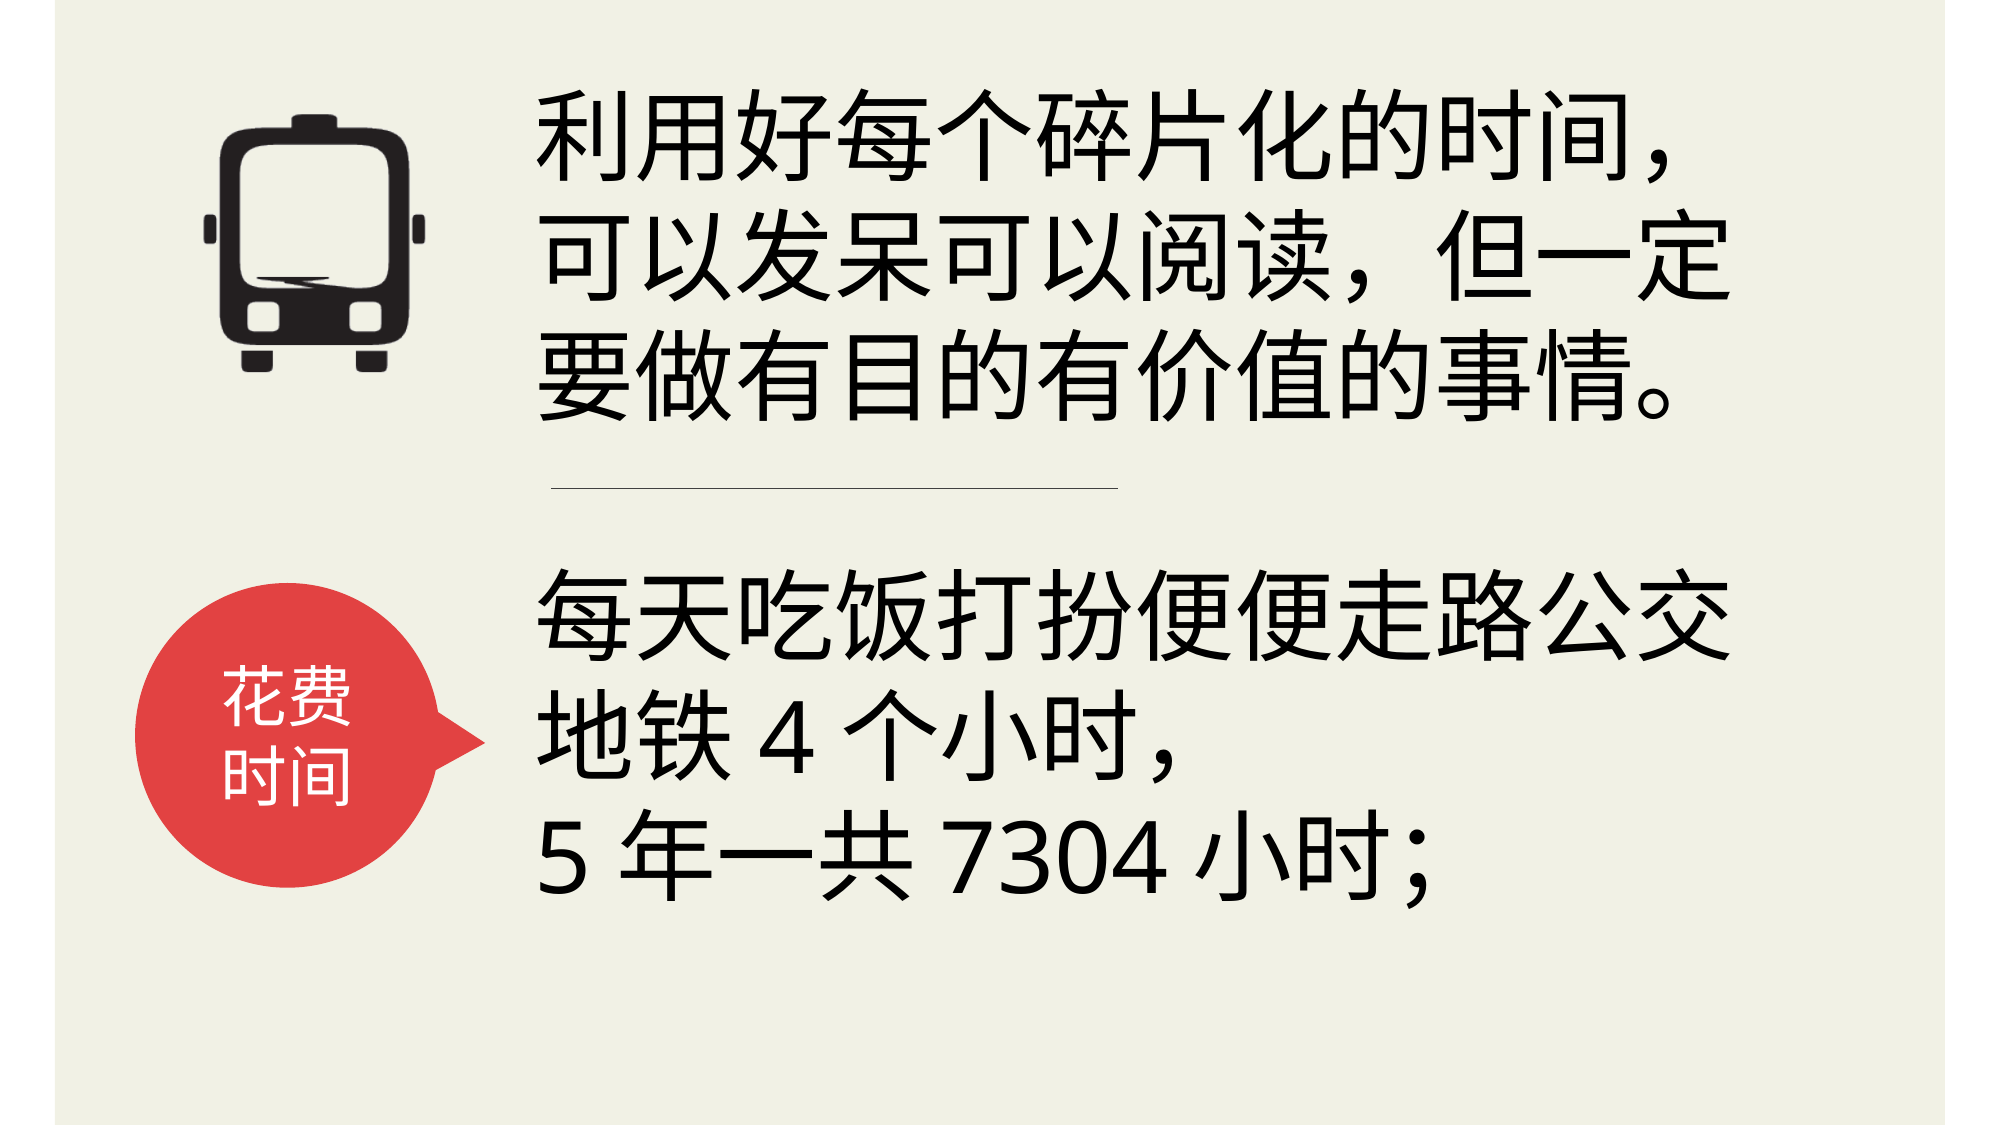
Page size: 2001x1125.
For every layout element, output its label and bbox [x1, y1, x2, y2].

text_box [184, 66, 1765, 930]
text_box [135, 583, 440, 888]
